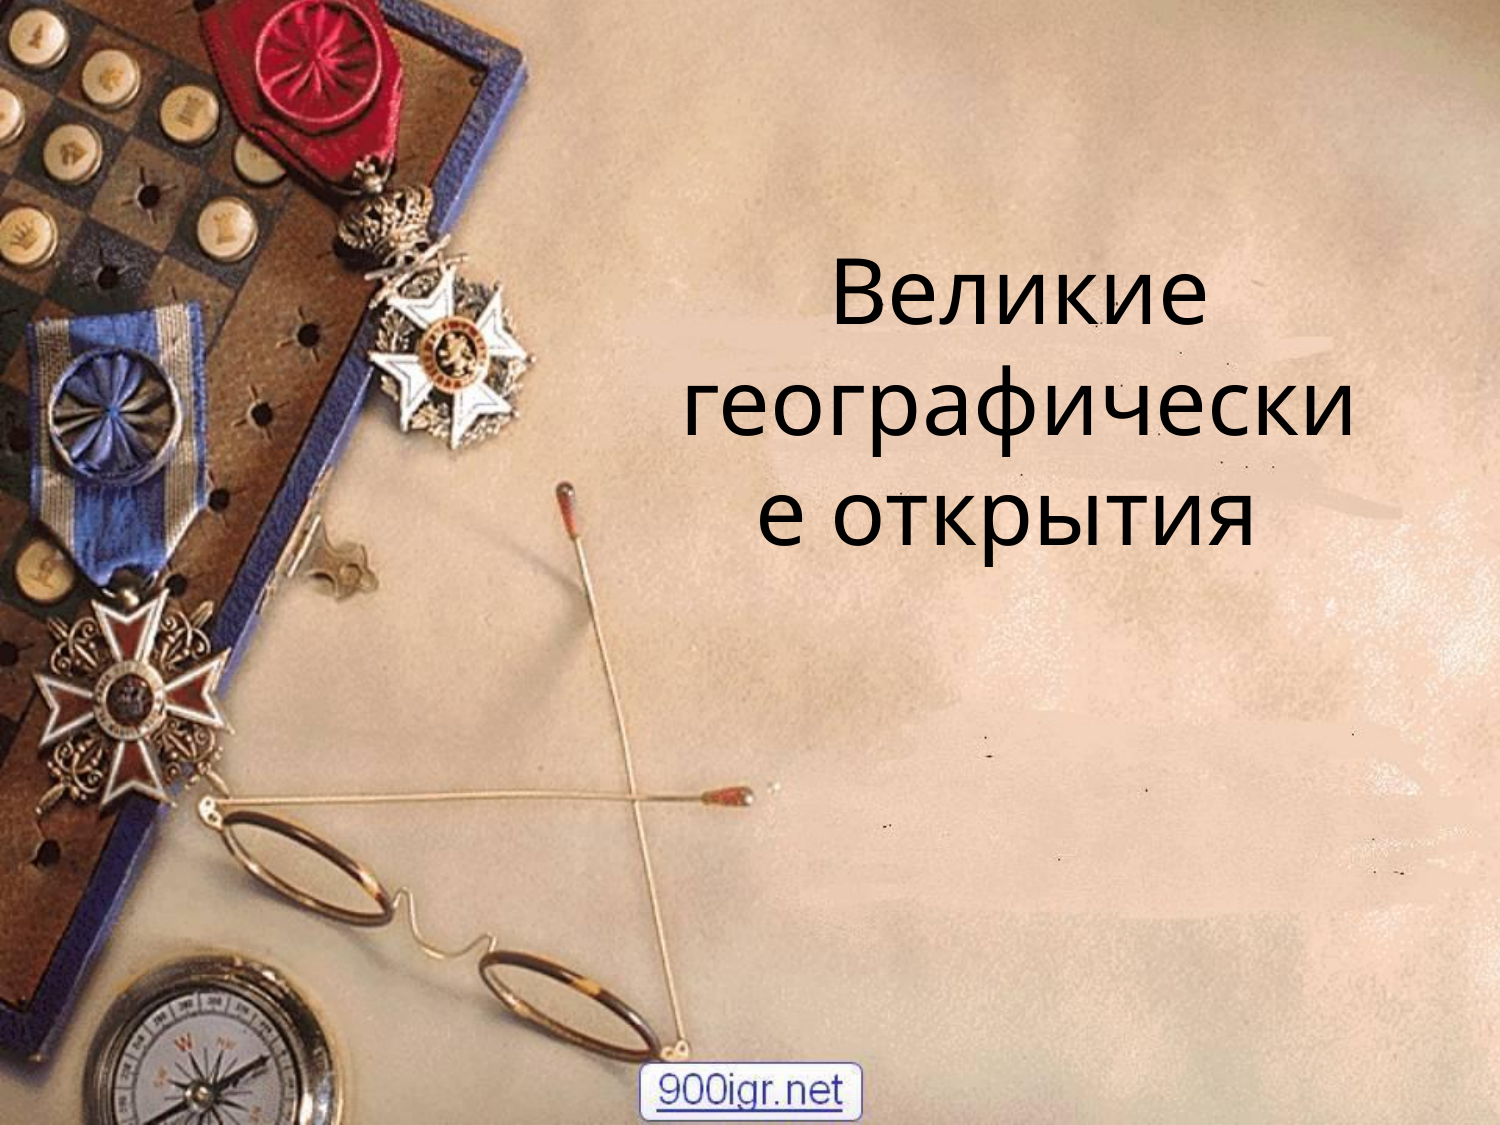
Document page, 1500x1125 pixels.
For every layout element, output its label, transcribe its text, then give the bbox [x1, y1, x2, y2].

picture [0, 0, 1500, 1125]
title Великие географические открытия [644, 199, 1395, 598]
